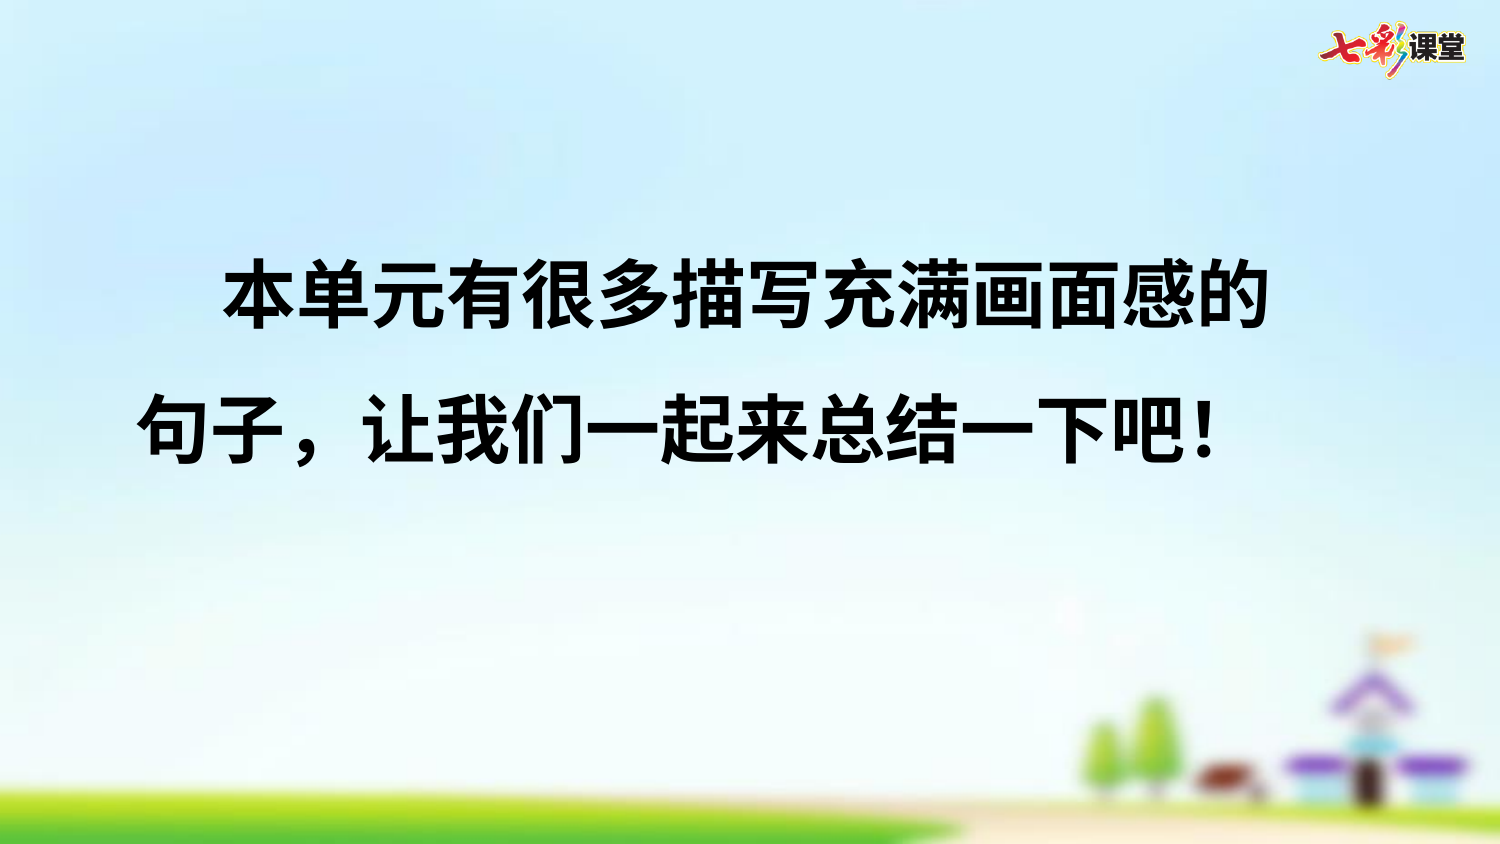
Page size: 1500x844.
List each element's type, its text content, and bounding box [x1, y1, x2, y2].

picture [0, 0, 1500, 844]
text_box 本单元有很多描写充满画面感的句子，让我们一起来总结一下吧！ [120, 194, 1341, 480]
